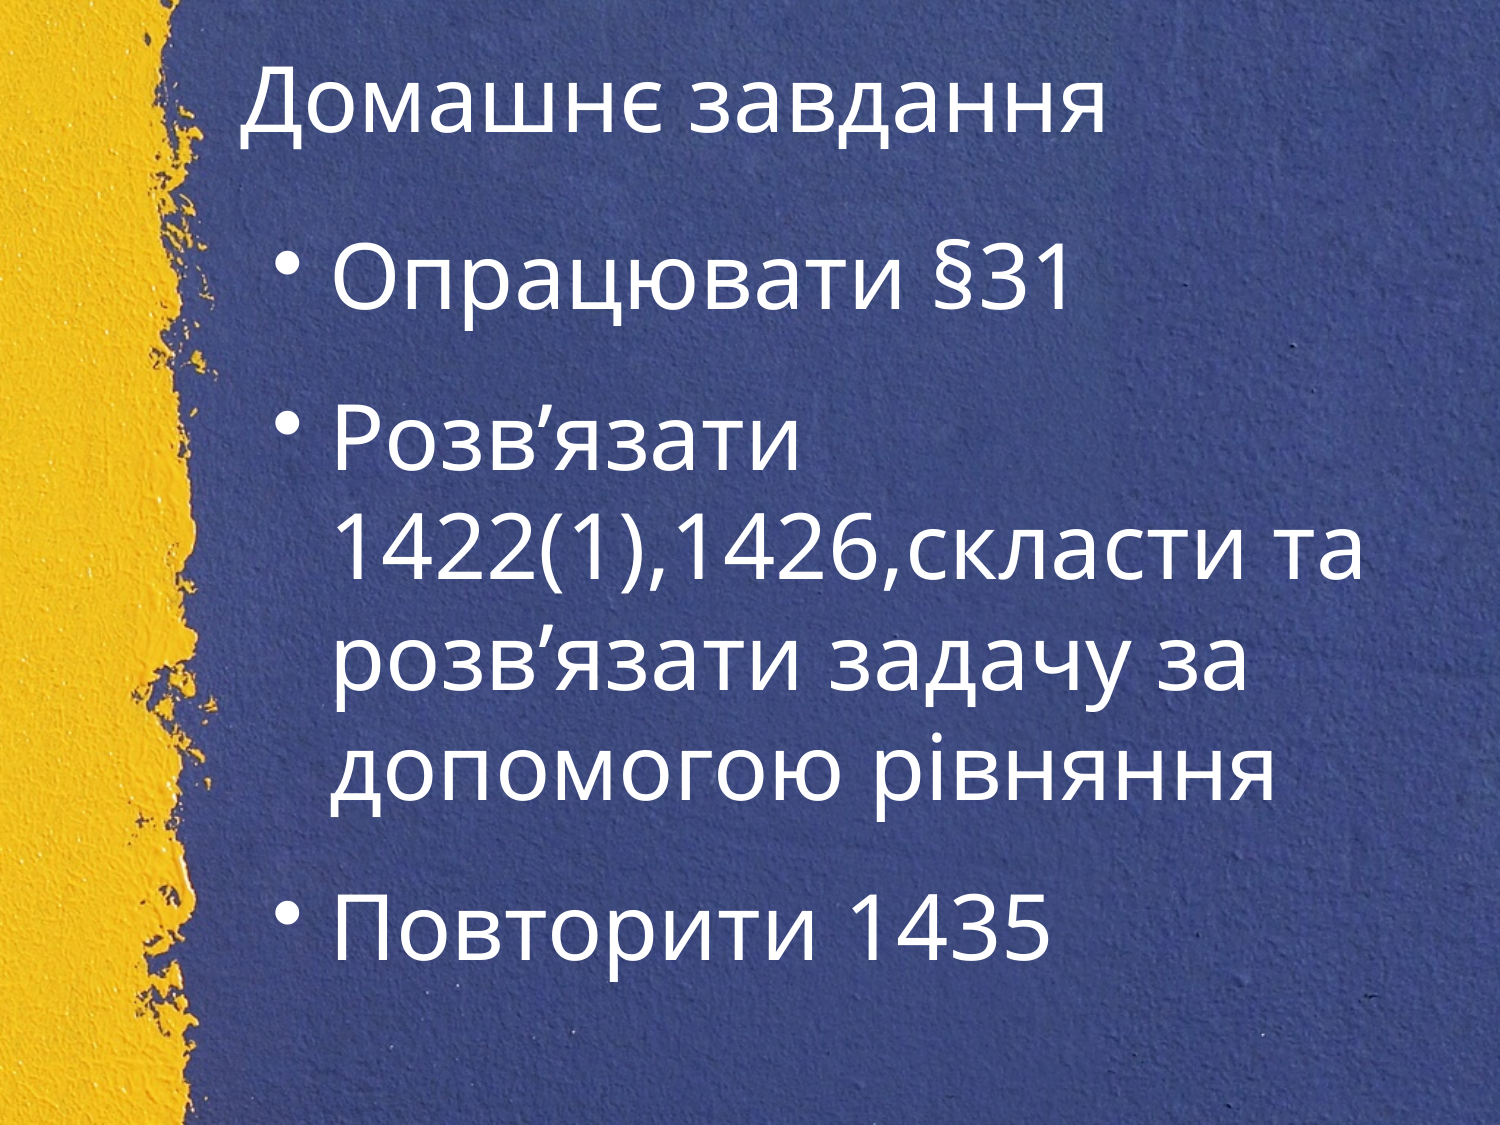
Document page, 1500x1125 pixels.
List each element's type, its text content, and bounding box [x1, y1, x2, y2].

list Опрацювати §31 Розв’язати 1422(1),1426,скласти та розв’язати задачу за допомогою рівняння Повторити 1435 [257, 210, 1459, 985]
picture [0, 0, 1500, 1125]
title Домашнє завдання [224, 37, 1476, 156]
